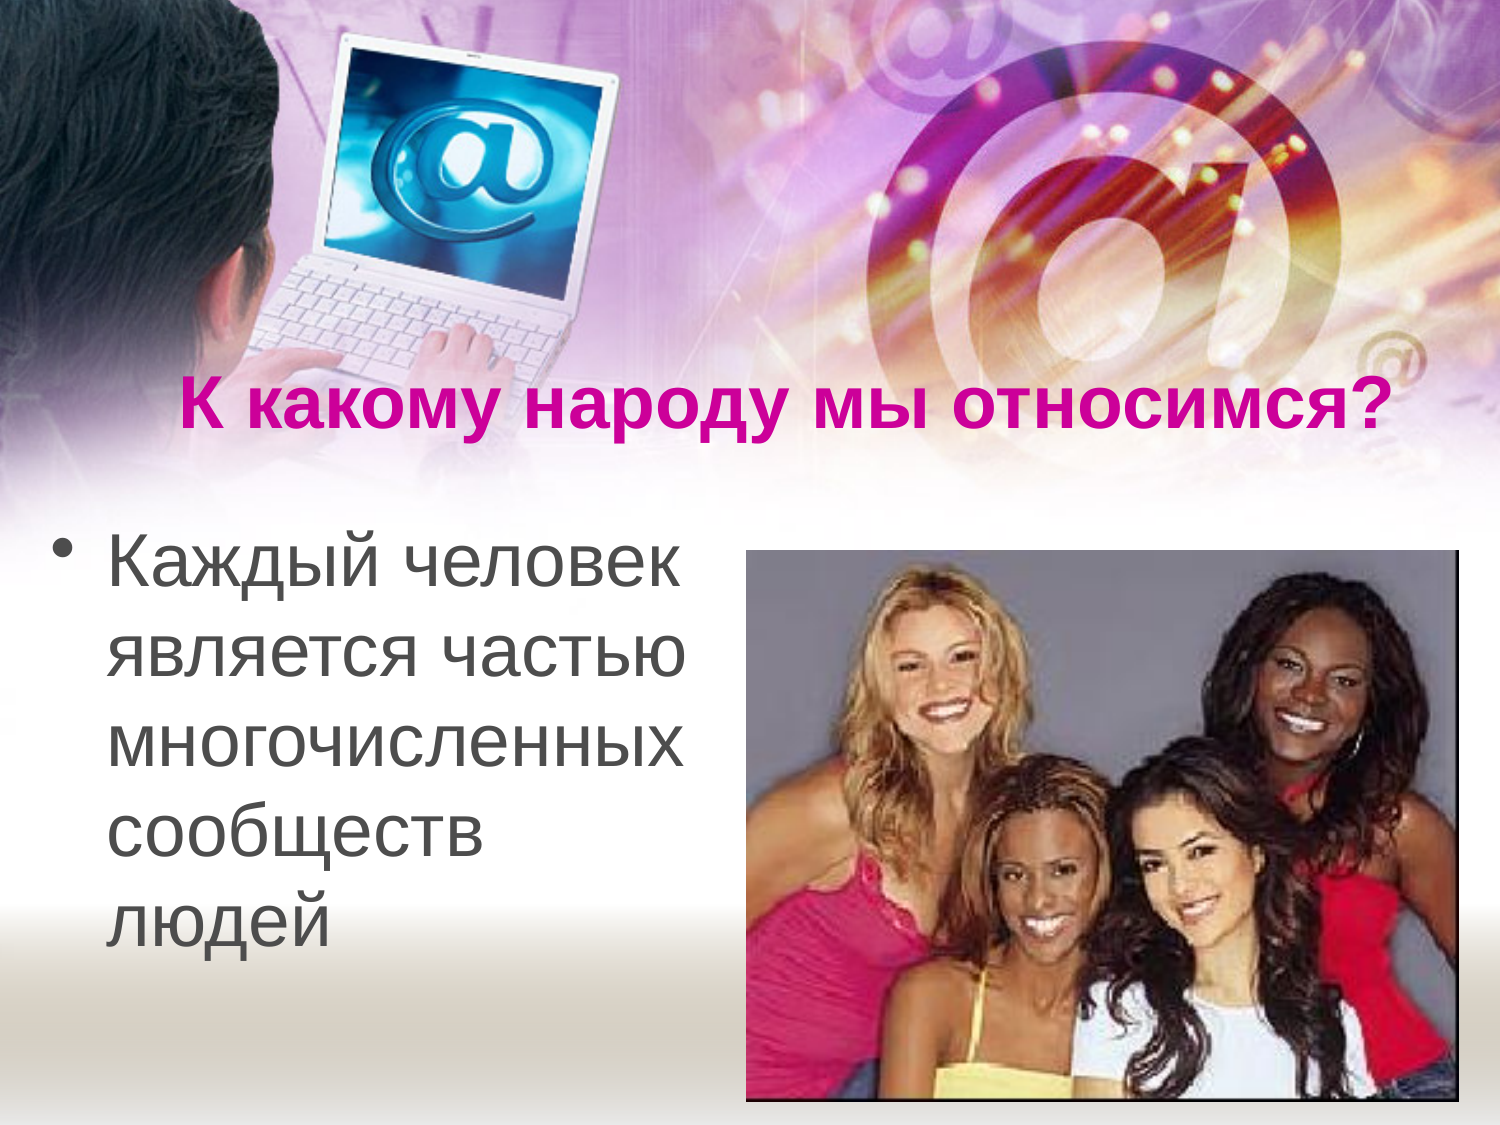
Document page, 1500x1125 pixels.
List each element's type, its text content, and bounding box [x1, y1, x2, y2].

list Каждый человек является частью многочисленных сообществ людей [34, 503, 727, 1125]
picture [0, 0, 1500, 1103]
title К какому народу мы относимся? [163, 316, 1477, 480]
